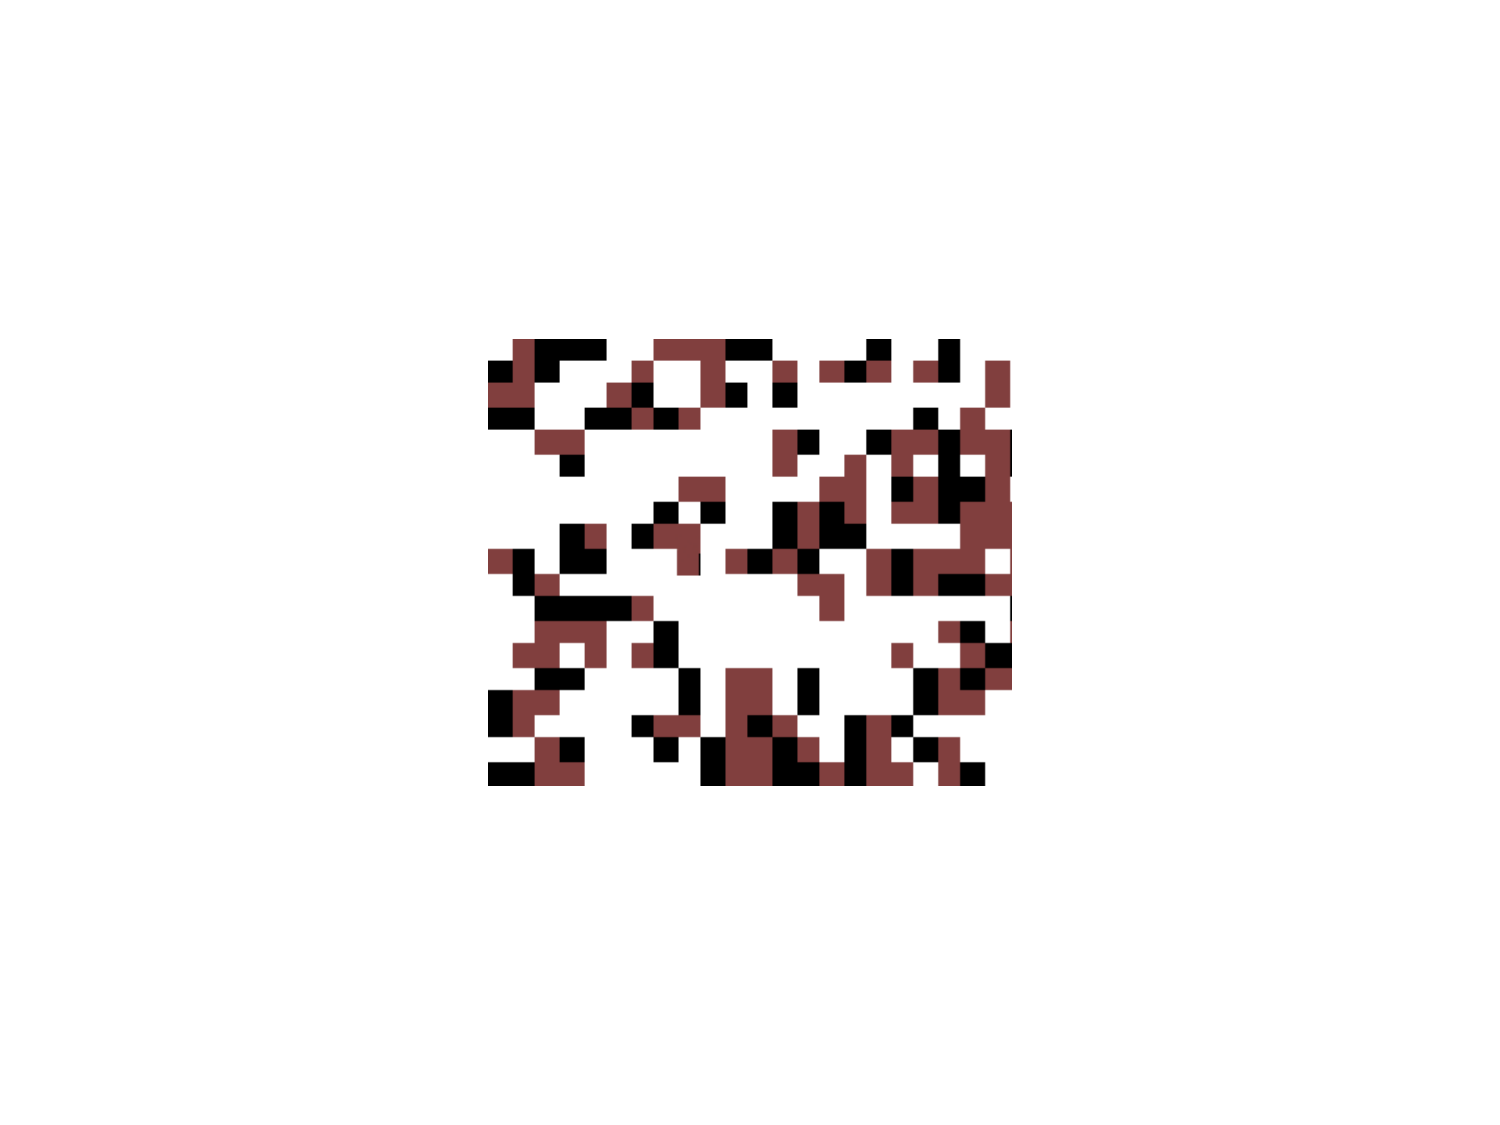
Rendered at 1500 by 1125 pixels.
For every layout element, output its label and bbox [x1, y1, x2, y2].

picture [488, 339, 1012, 786]
